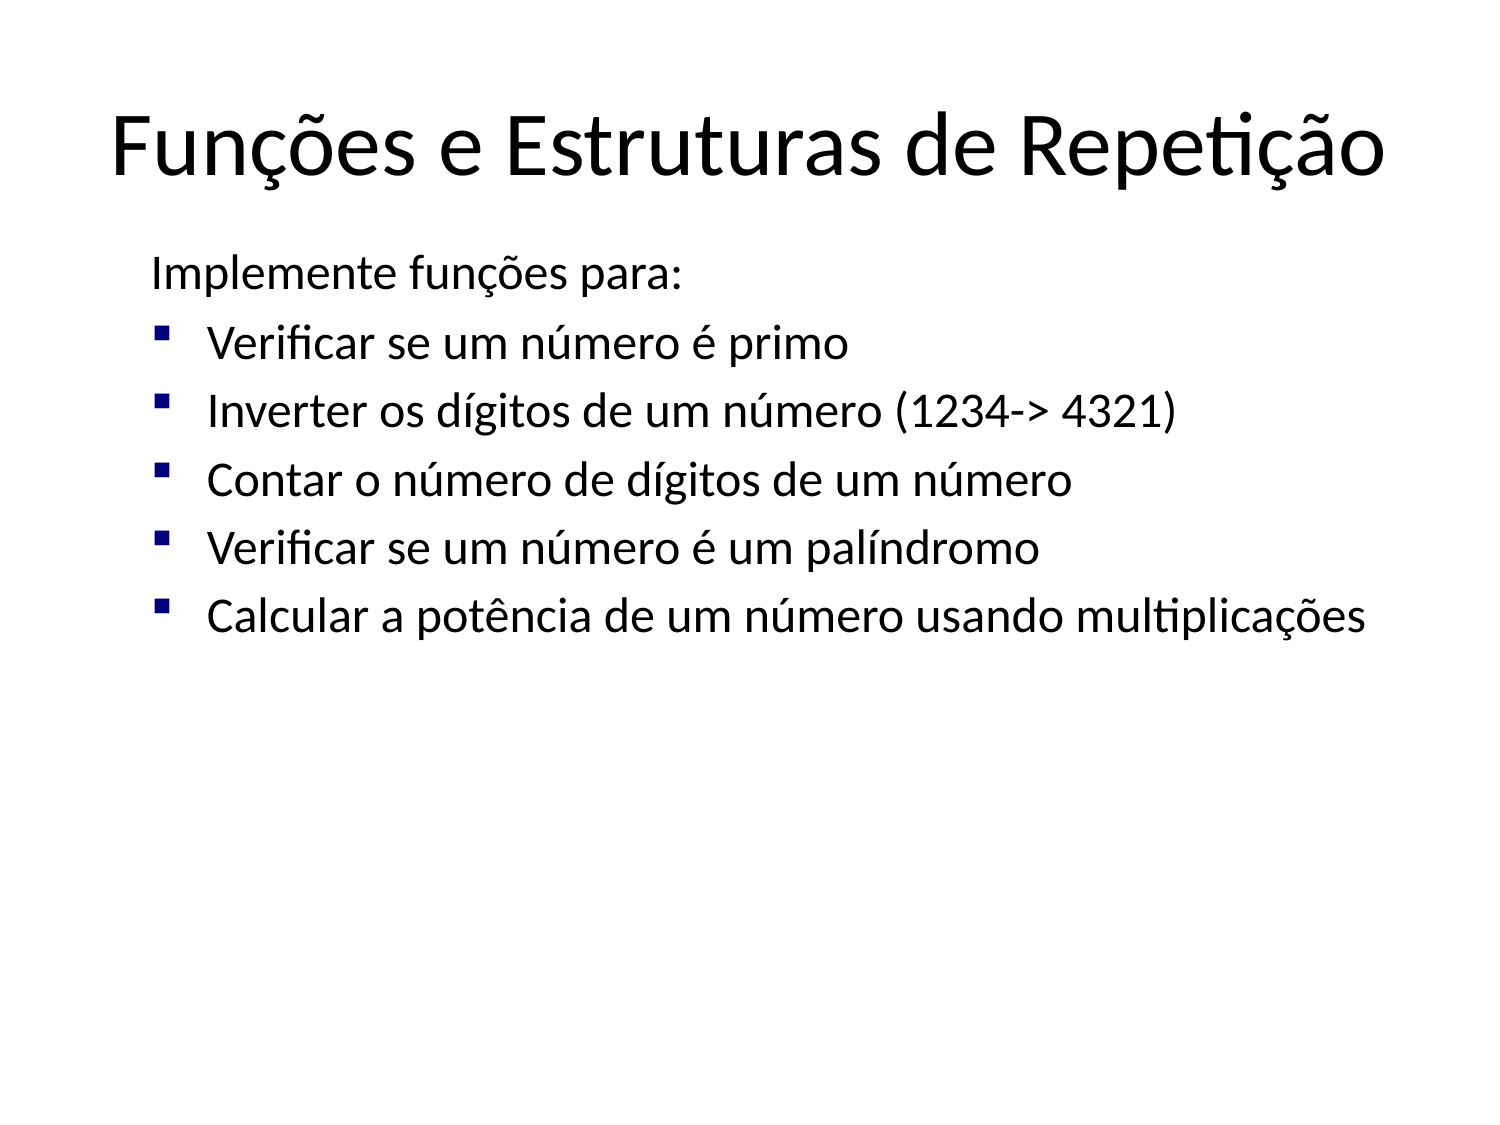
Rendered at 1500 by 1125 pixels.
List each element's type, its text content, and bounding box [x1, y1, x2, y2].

title Funções e Estruturas de Repetição [75, 45, 1425, 233]
text_box Implemente funções para: Verificar se um número é primo Inverter os dígitos de um número (1234-> 4321) Contar o número de dígitos de um número Verificar se um número é um palíndromo Calcular a potência de um número usando multiplicações [135, 231, 1500, 719]
